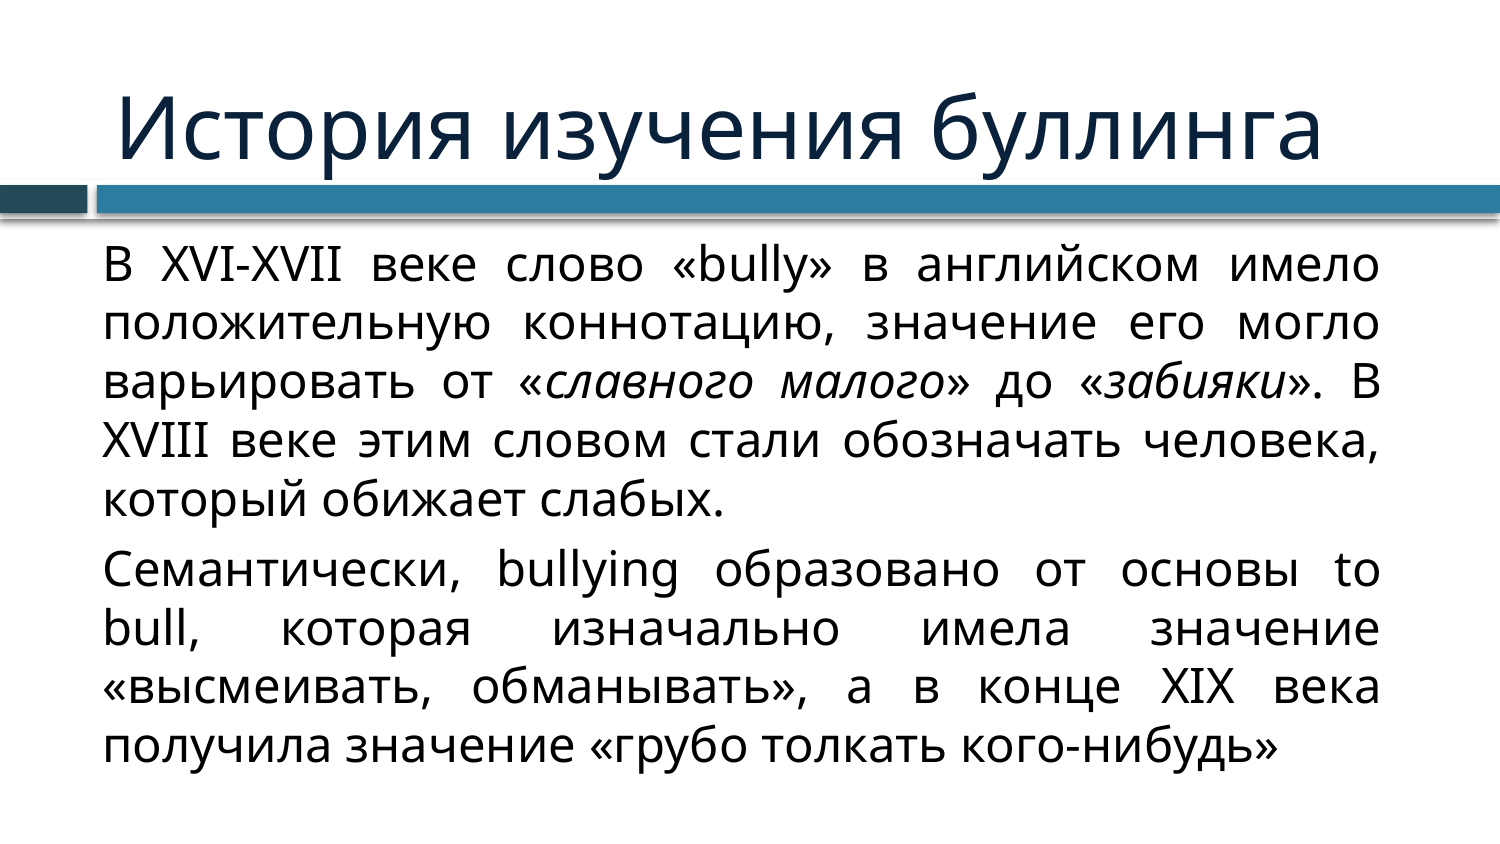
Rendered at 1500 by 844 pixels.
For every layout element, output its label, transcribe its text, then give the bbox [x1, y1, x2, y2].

title История изучения буллинга [99, 19, 1438, 185]
list В XVI-XVII веке слово «bully» в английском имело положительную коннотацию, значение его могло варьировать от «славного малого» до «забияки». В XVIII веке этим словом стали обозначать человека, который обижает слабых. Семантически, bullying образовано от основы to bull, которая изначально имела значение «высмеивать, обманывать», а в конце XIX века получила значение «грубо толкать кого-нибудь» [87, 224, 1397, 785]
